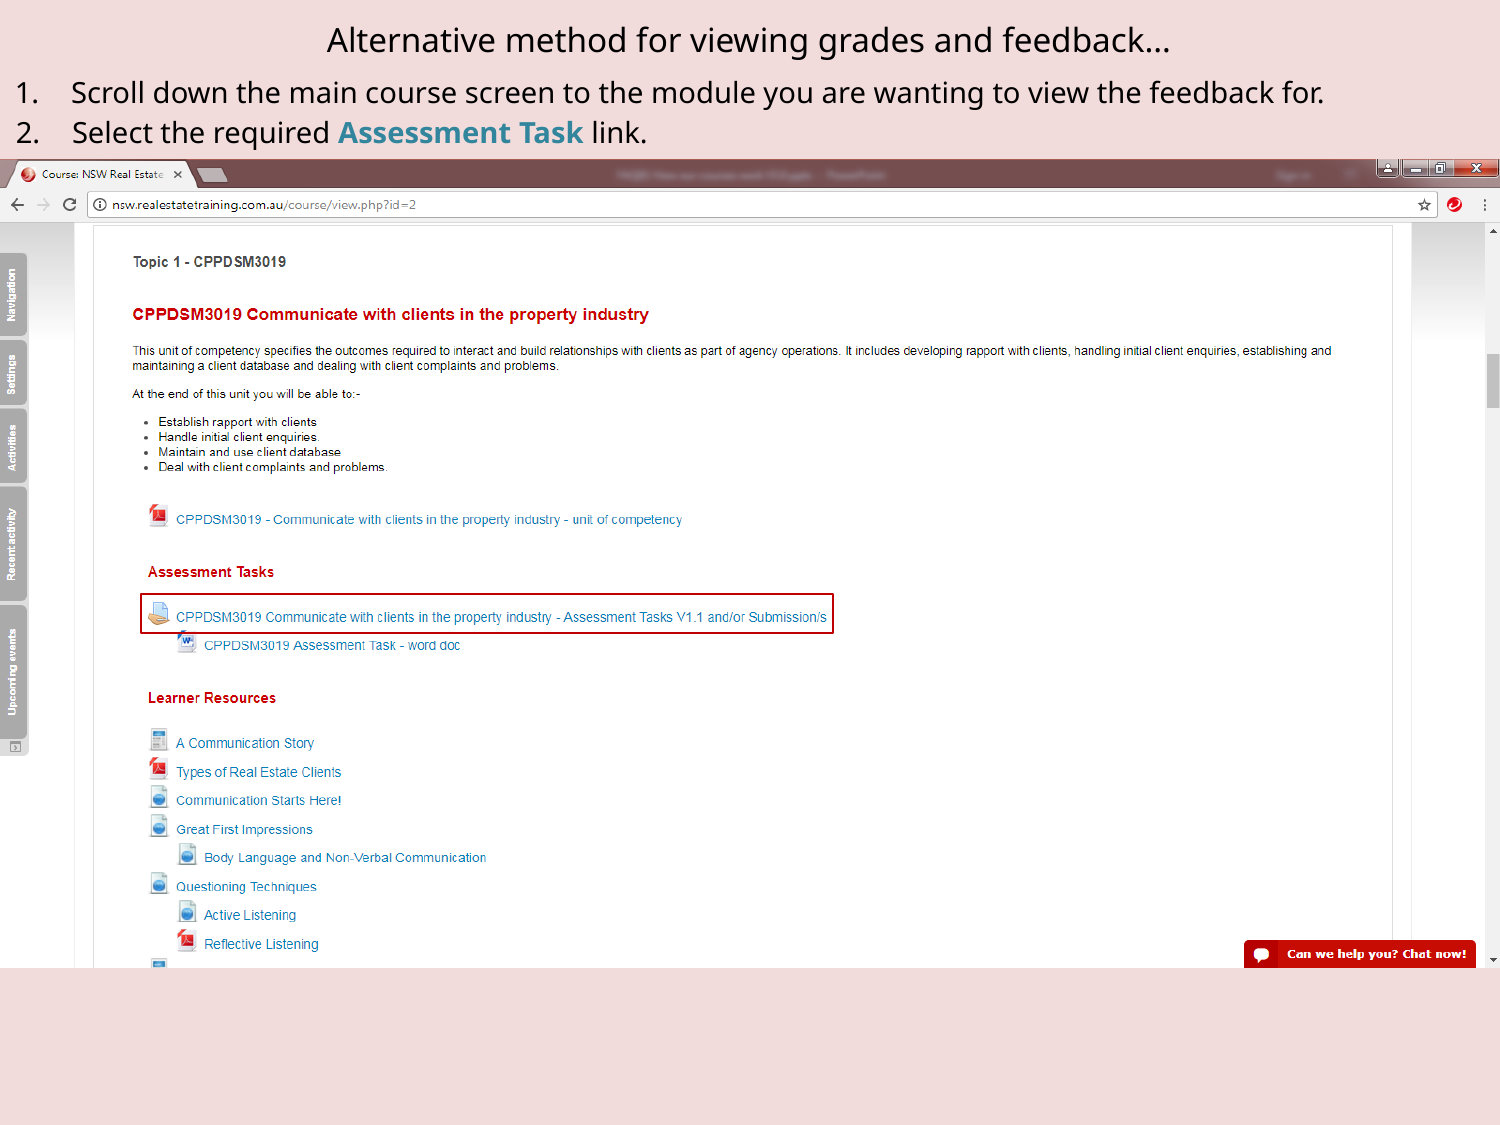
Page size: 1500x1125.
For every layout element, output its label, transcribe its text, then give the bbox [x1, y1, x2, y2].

picture [0, 158, 1500, 968]
title Alternative method for viewing grades and feedback… [246, 11, 1253, 68]
text_box Scroll down the main course screen to the module you are wanting to view the feedback for. [0, 66, 1466, 117]
text_box Select the required Assessment Task link. [1, 106, 1500, 157]
